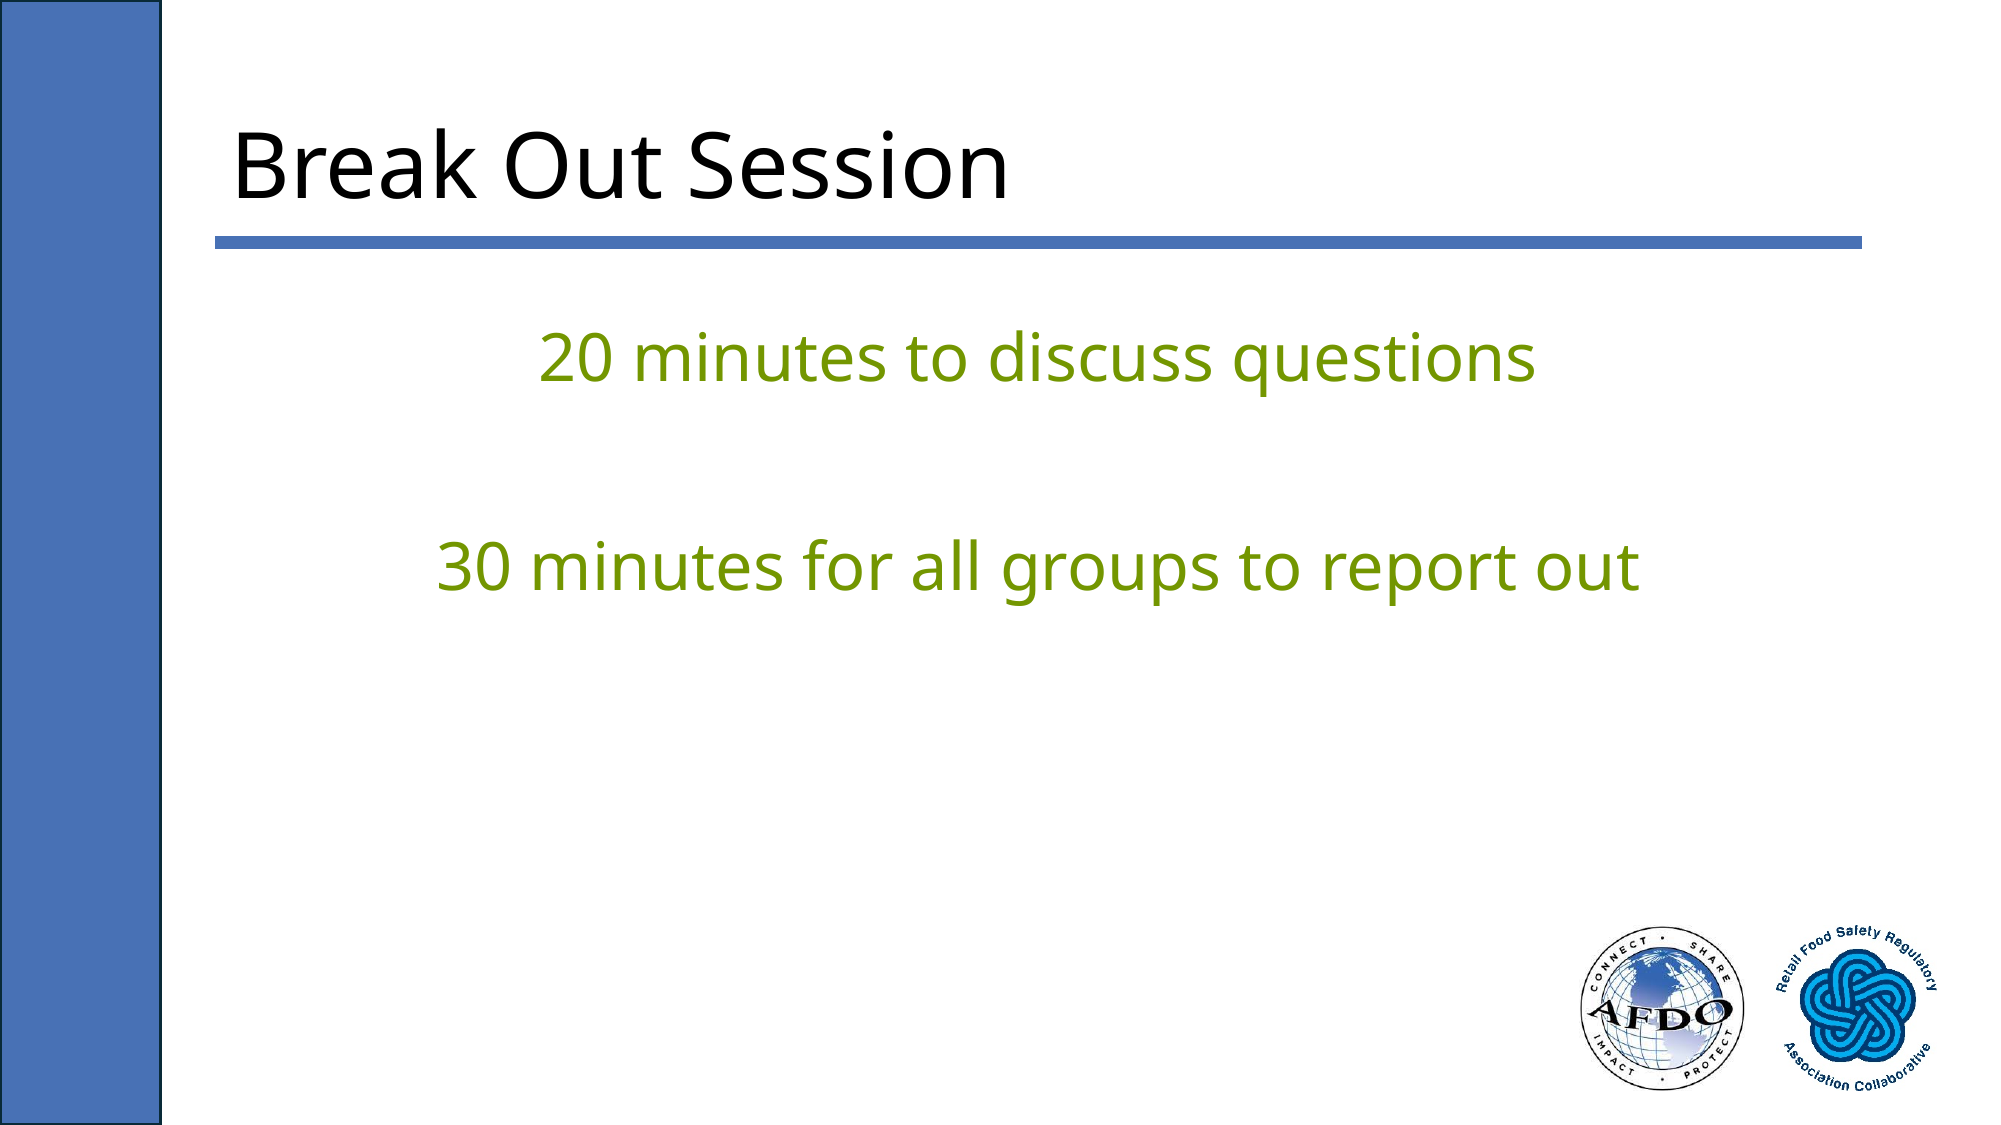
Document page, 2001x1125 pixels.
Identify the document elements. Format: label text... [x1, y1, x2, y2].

list 20 minutes to discuss questions 30 minutes for all groups to report out [215, 306, 1863, 711]
picture [1579, 925, 1745, 1091]
picture [1776, 925, 1937, 1091]
title Break Out Session [215, 110, 1863, 227]
